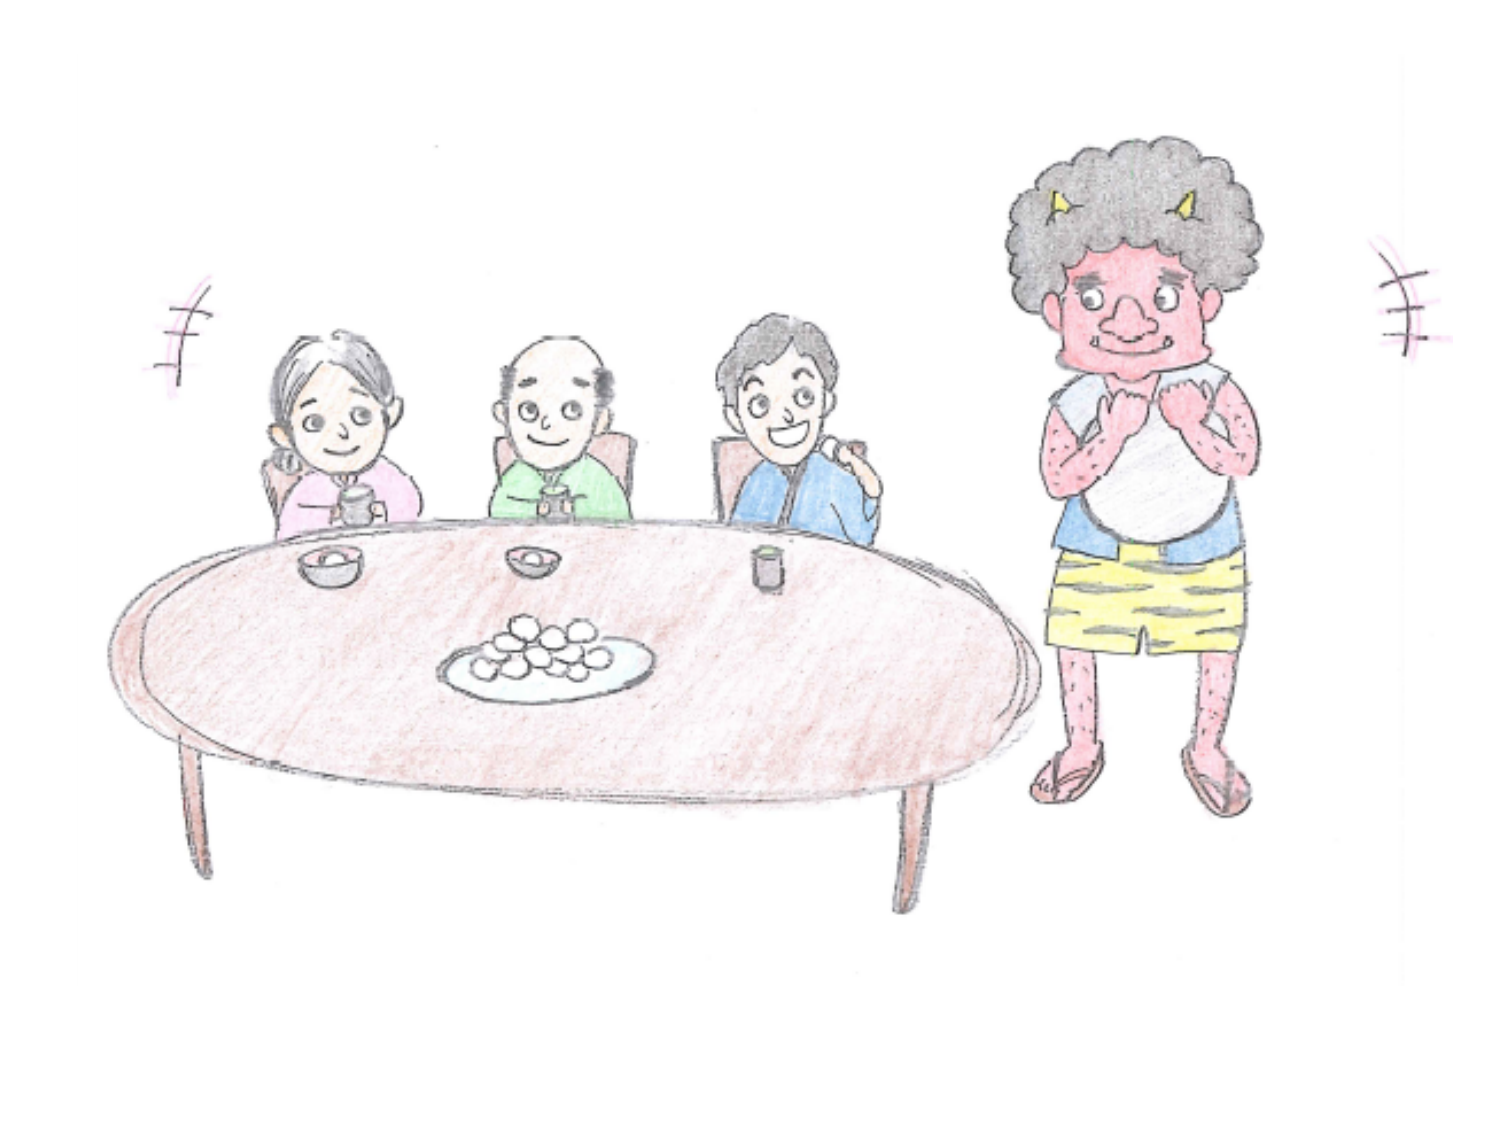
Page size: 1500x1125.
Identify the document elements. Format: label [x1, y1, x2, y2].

picture [76, 54, 1453, 986]
